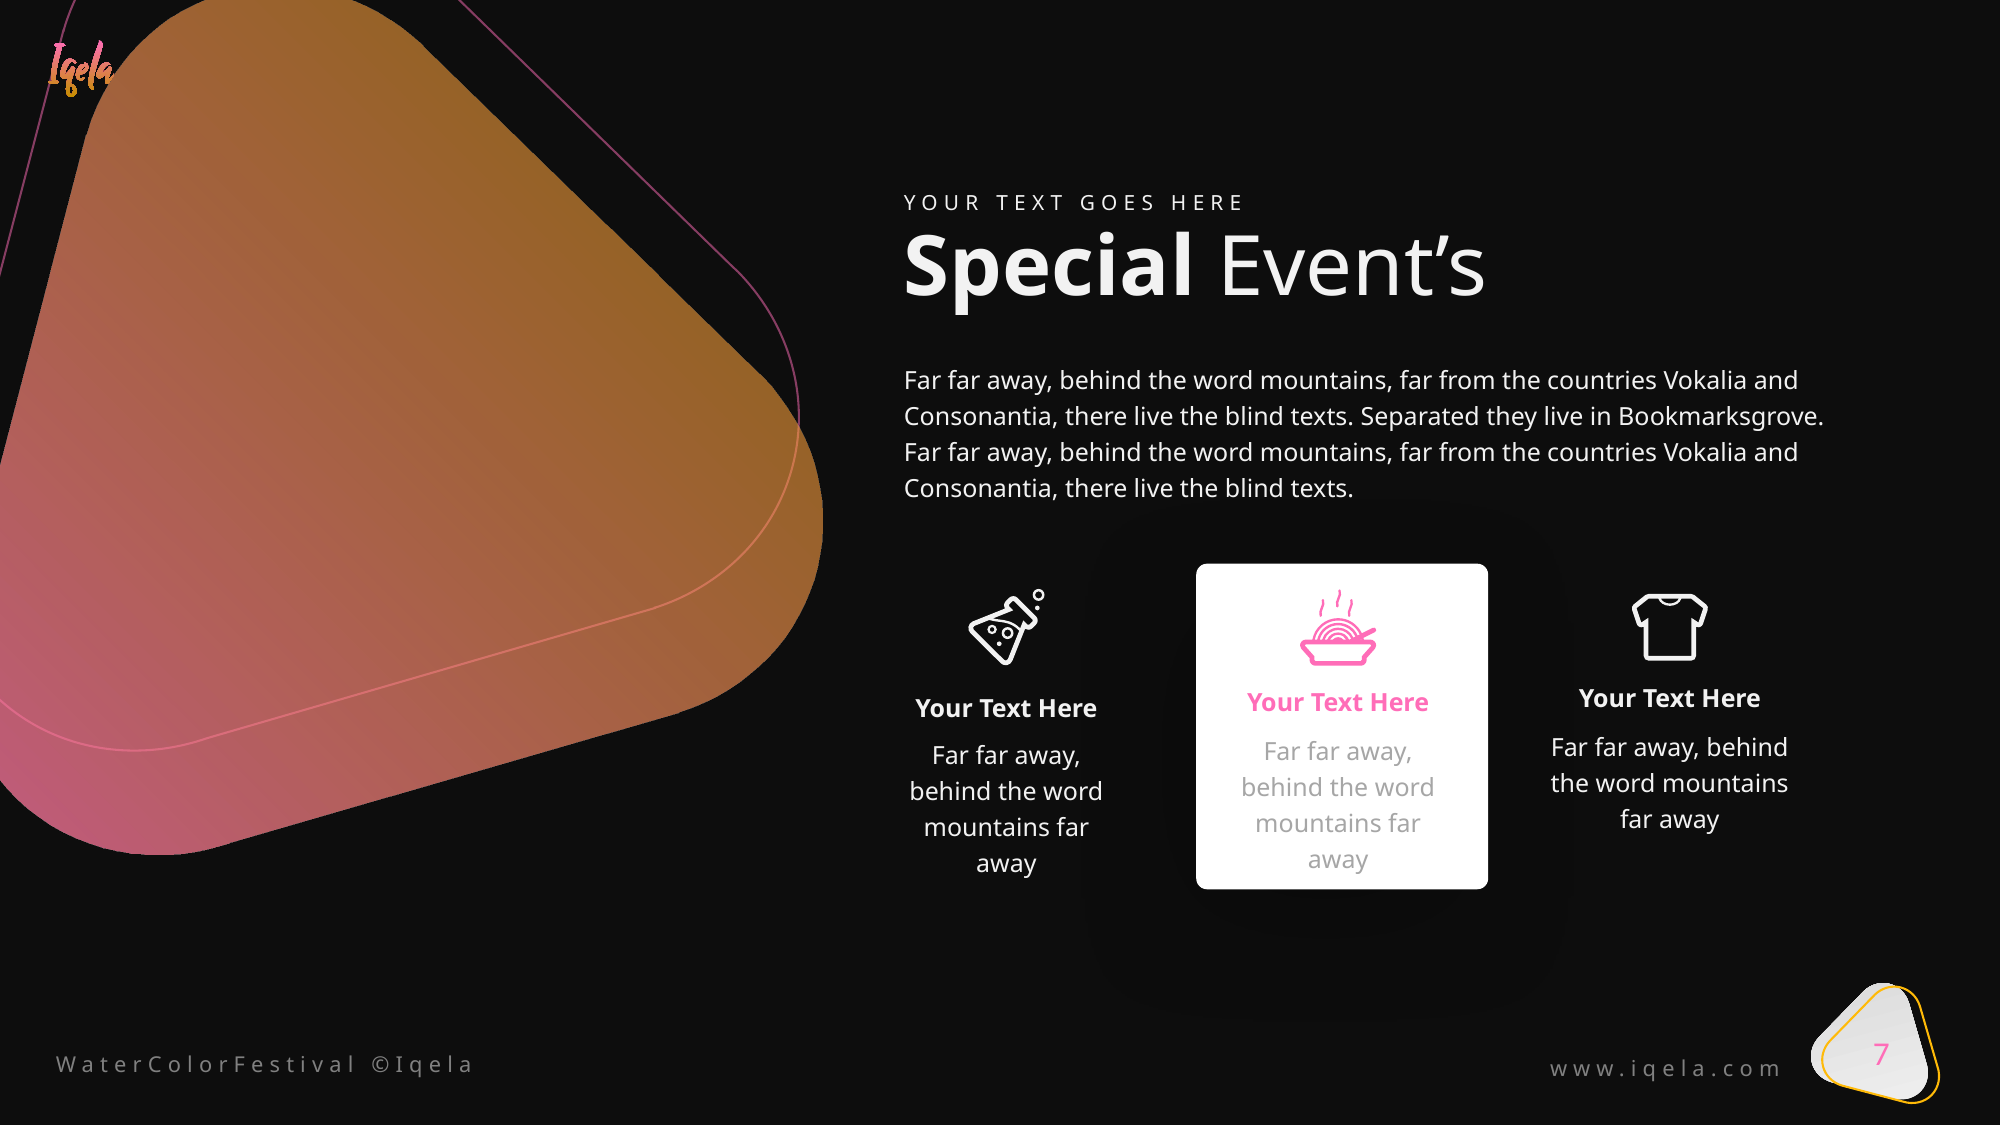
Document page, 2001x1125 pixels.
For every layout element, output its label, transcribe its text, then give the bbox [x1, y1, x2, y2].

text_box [851, 588, 1176, 851]
text_box [1195, 847, 1490, 891]
text_box Far far away, behind the word mountains, far from the countries Vokalia and Consonantia, there live the blind texts. Separated they live in Bookmarksgrove. Far far away, behind the word mountains, far from the countries Vokalia and Consonantia, there live the blind texts. [889, 351, 1857, 510]
picture [0, 0, 851, 881]
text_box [1169, 589, 1508, 847]
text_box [889, 181, 1691, 325]
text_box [1500, 593, 1840, 843]
text_box [1195, 562, 1490, 589]
